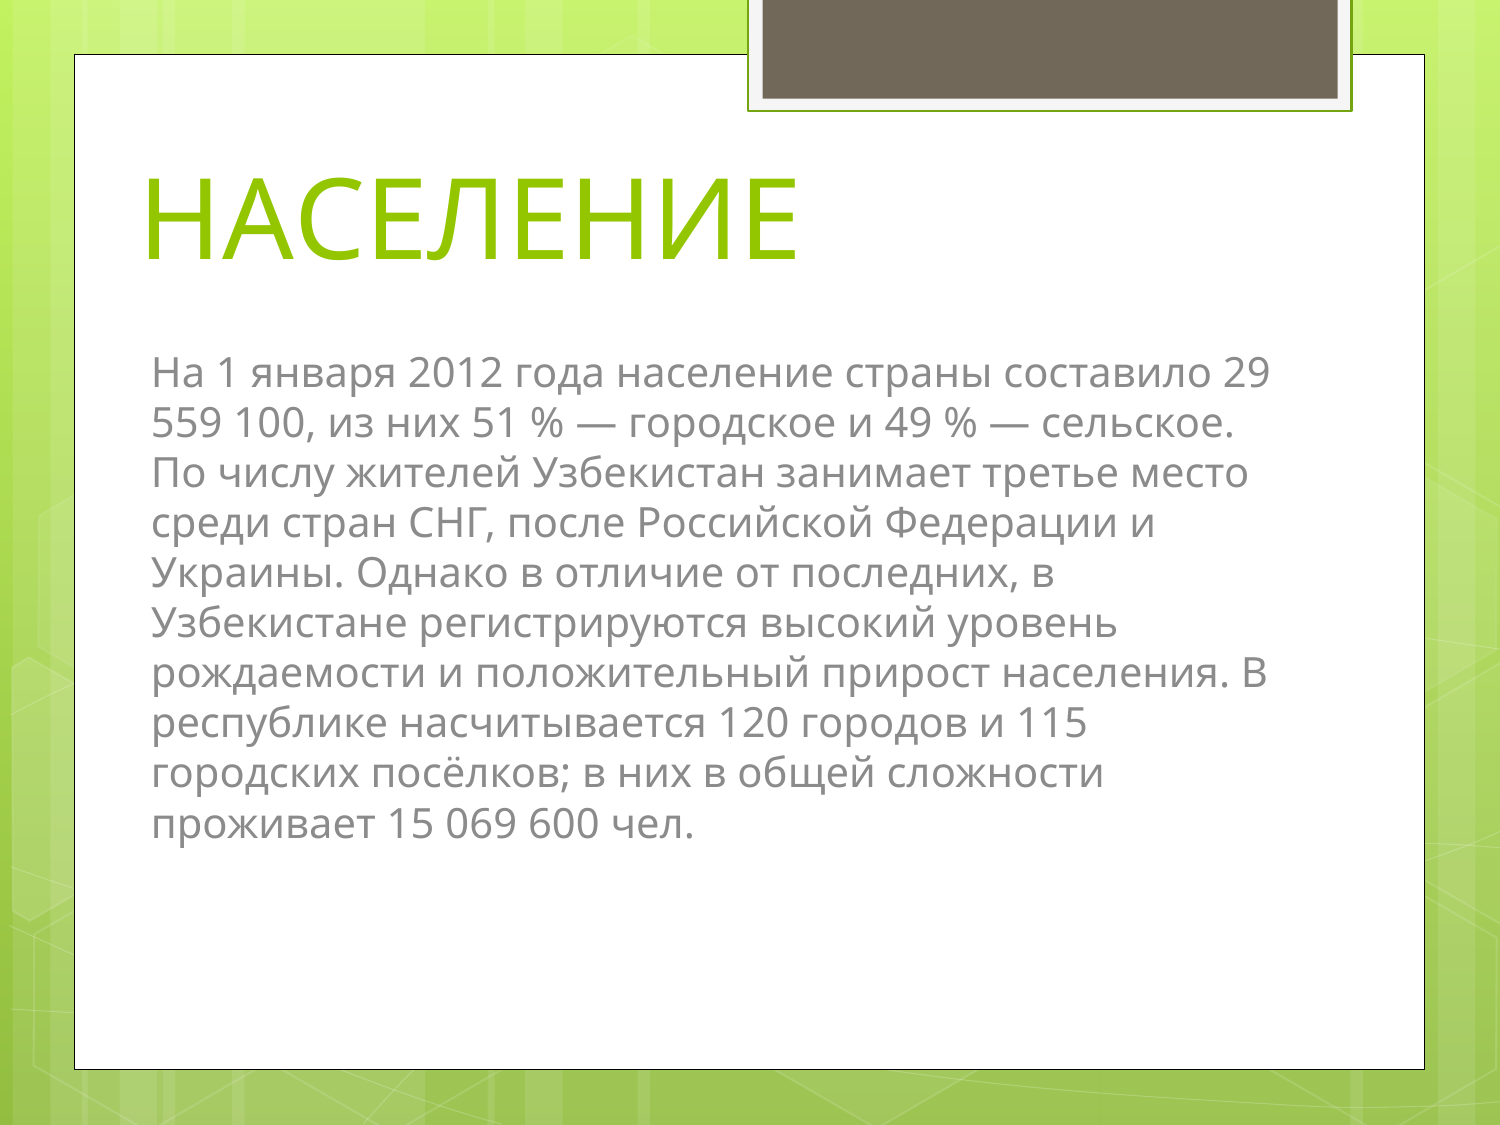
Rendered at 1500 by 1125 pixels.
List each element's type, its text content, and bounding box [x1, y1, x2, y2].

list На 1 января 2012 года население страны составило 29 559 100, из них 51 % — городское и 49 % — сельское. По числу жителей Узбекистан занимает третье место среди стран СНГ, после Российской Федерации и Украины. Однако в отличие от последних, в Узбекистане регистрируются высокий уровень рождаемости и положительный прирост населения. В республике насчитывается 120 городов и 115 городских посёлков; в них в общей сложности проживает 15 069 600 чел. [135, 338, 1306, 953]
title НАСЕЛЕНИЕ [123, 113, 1213, 290]
